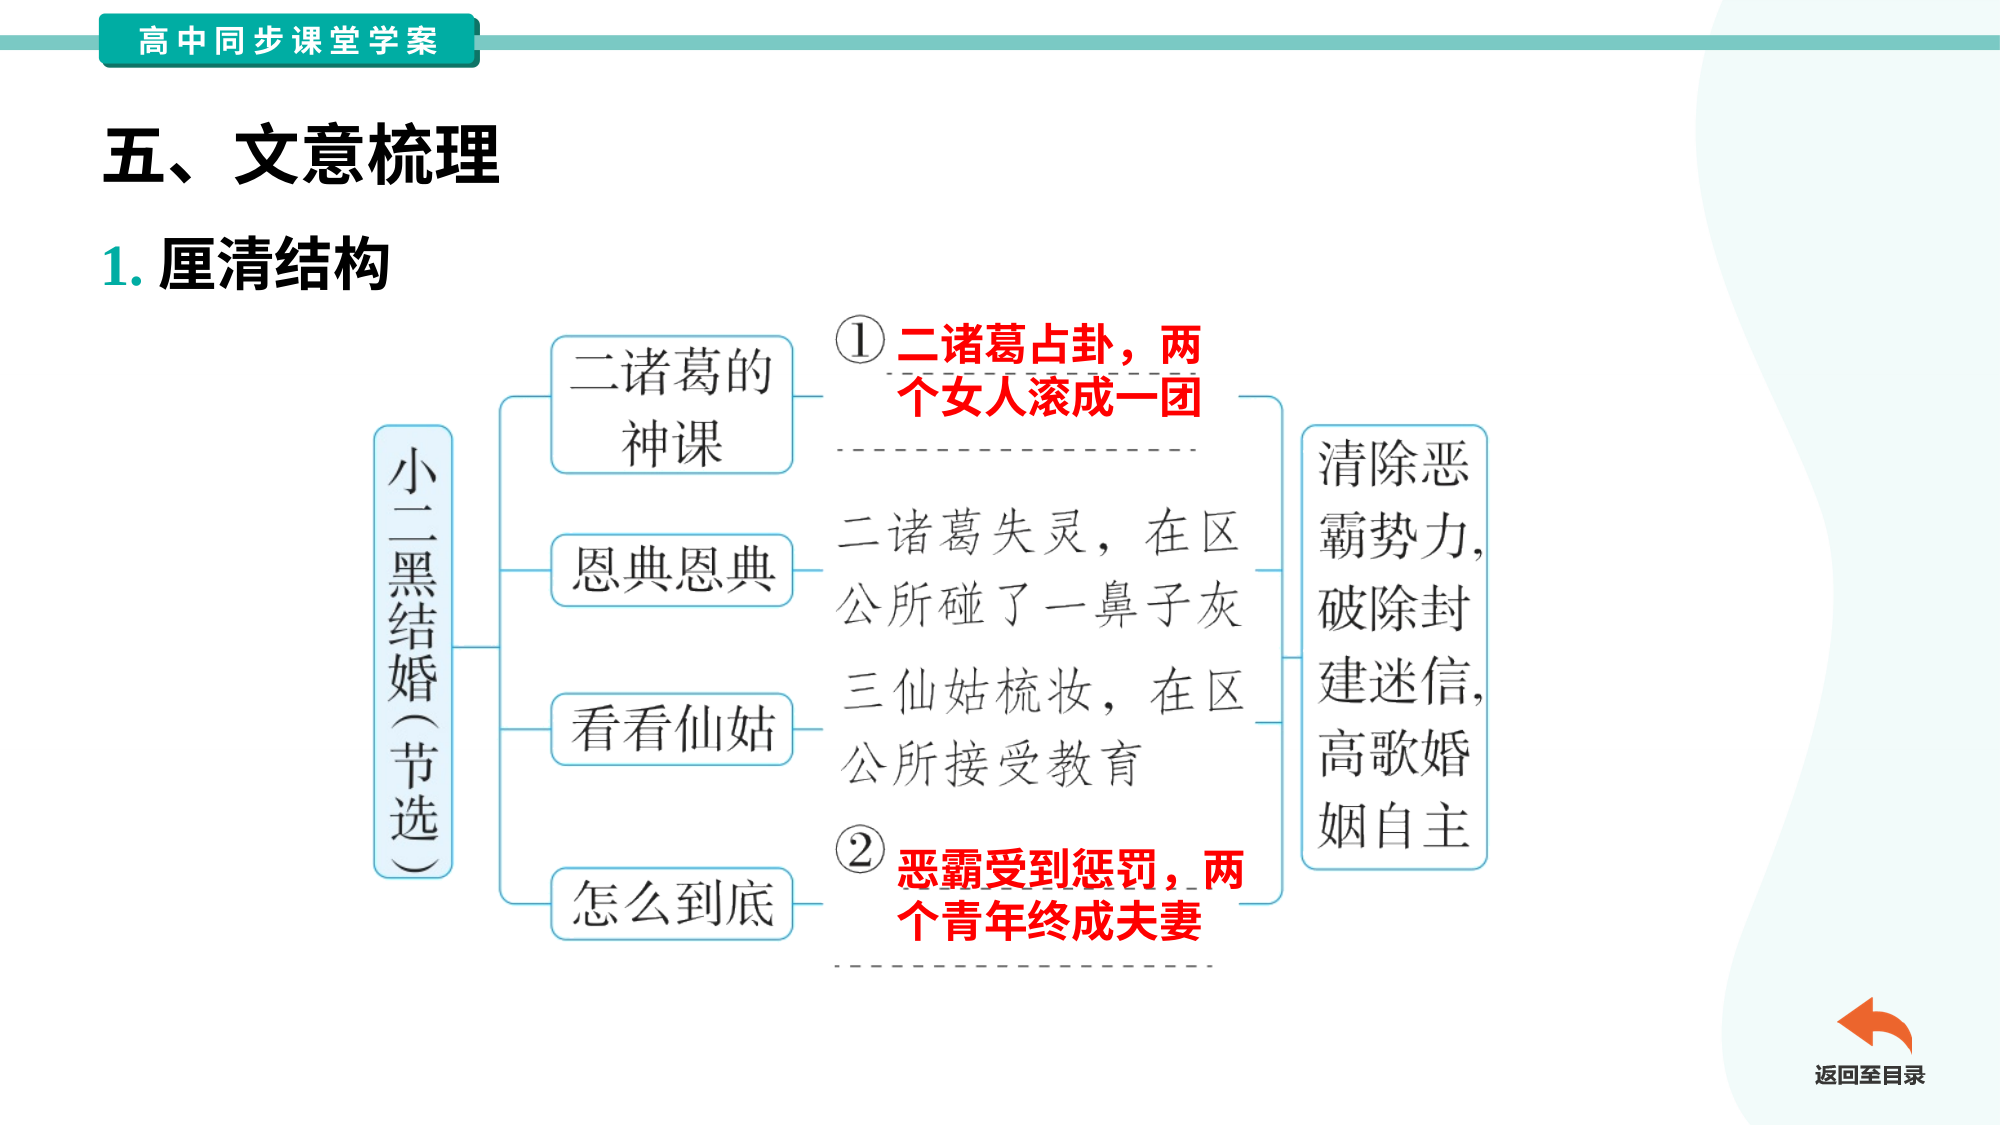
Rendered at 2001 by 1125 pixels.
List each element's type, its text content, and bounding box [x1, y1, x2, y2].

text_box 五、文意梳理 [100, 76, 1899, 192]
picture [0, 0, 2000, 1125]
text_box 1.厘清结构 [100, 192, 1899, 297]
